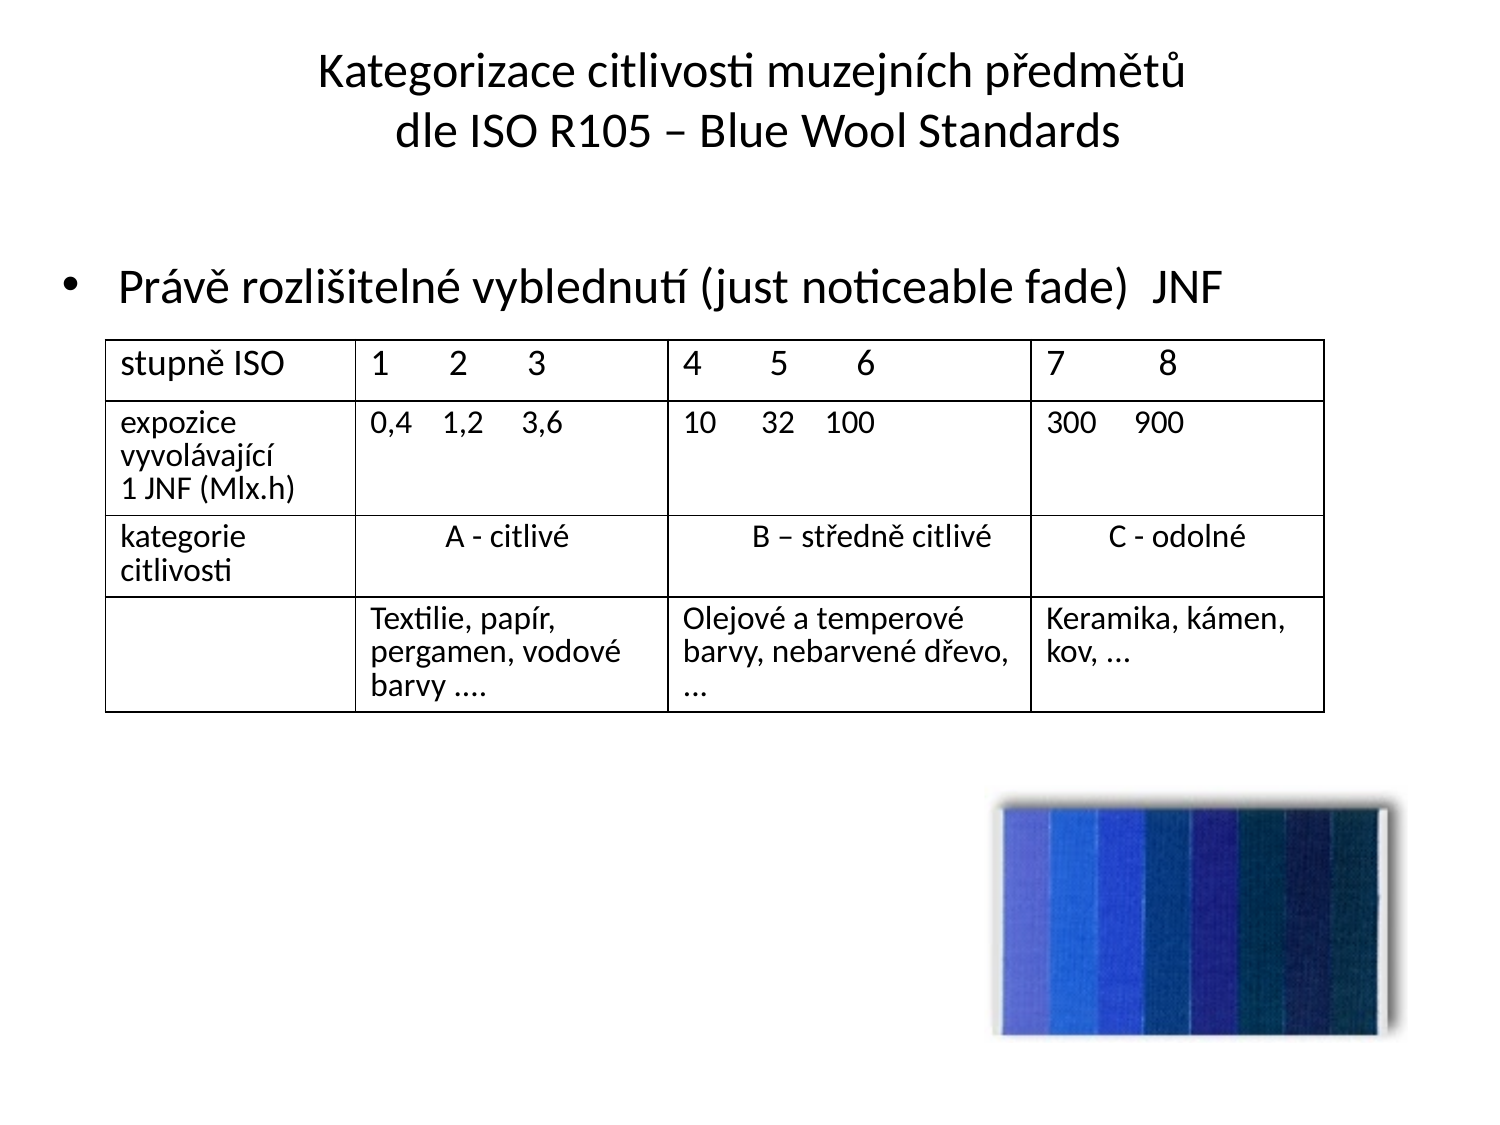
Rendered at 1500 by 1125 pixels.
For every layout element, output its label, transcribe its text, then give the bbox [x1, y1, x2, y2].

list Právě rozlišitelné vyblednutí (just noticeable fade) JNF [46, 246, 1442, 997]
table_header 1 2 3 [356, 341, 667, 400]
table_cell 300 900 [1032, 402, 1323, 515]
table_cell 10 32 100 [669, 402, 1030, 515]
table_cell kategorie citlivosti [106, 516, 355, 596]
table_cell C - odolné [1032, 516, 1323, 596]
table_cell 0,4 1,2 3,6 [356, 402, 667, 515]
table_header stupně ISO [106, 341, 355, 400]
title Kategorizace citlivosti muzejních předmětů dle ISO R105 – Blue Wool Standards [58, 35, 1459, 160]
table_cell Olejové a temperové barvy, nebarvené dřevo, ... [669, 598, 1030, 711]
table_header 4 5 6 [669, 341, 1030, 400]
table_cell Textilie, papír, pergamen, vodové barvy .... [356, 598, 667, 711]
table_header 7 8 [1032, 341, 1323, 400]
table_cell expozice vyvolávající 1 JNF (Mlx.h) [106, 402, 355, 515]
table_cell Keramika, kámen, kov, ... [1032, 598, 1323, 711]
table_cell B – středně citlivé [669, 516, 1030, 596]
table_cell [106, 598, 355, 711]
table_cell A - citlivé [356, 516, 667, 596]
picture [985, 702, 1407, 1125]
